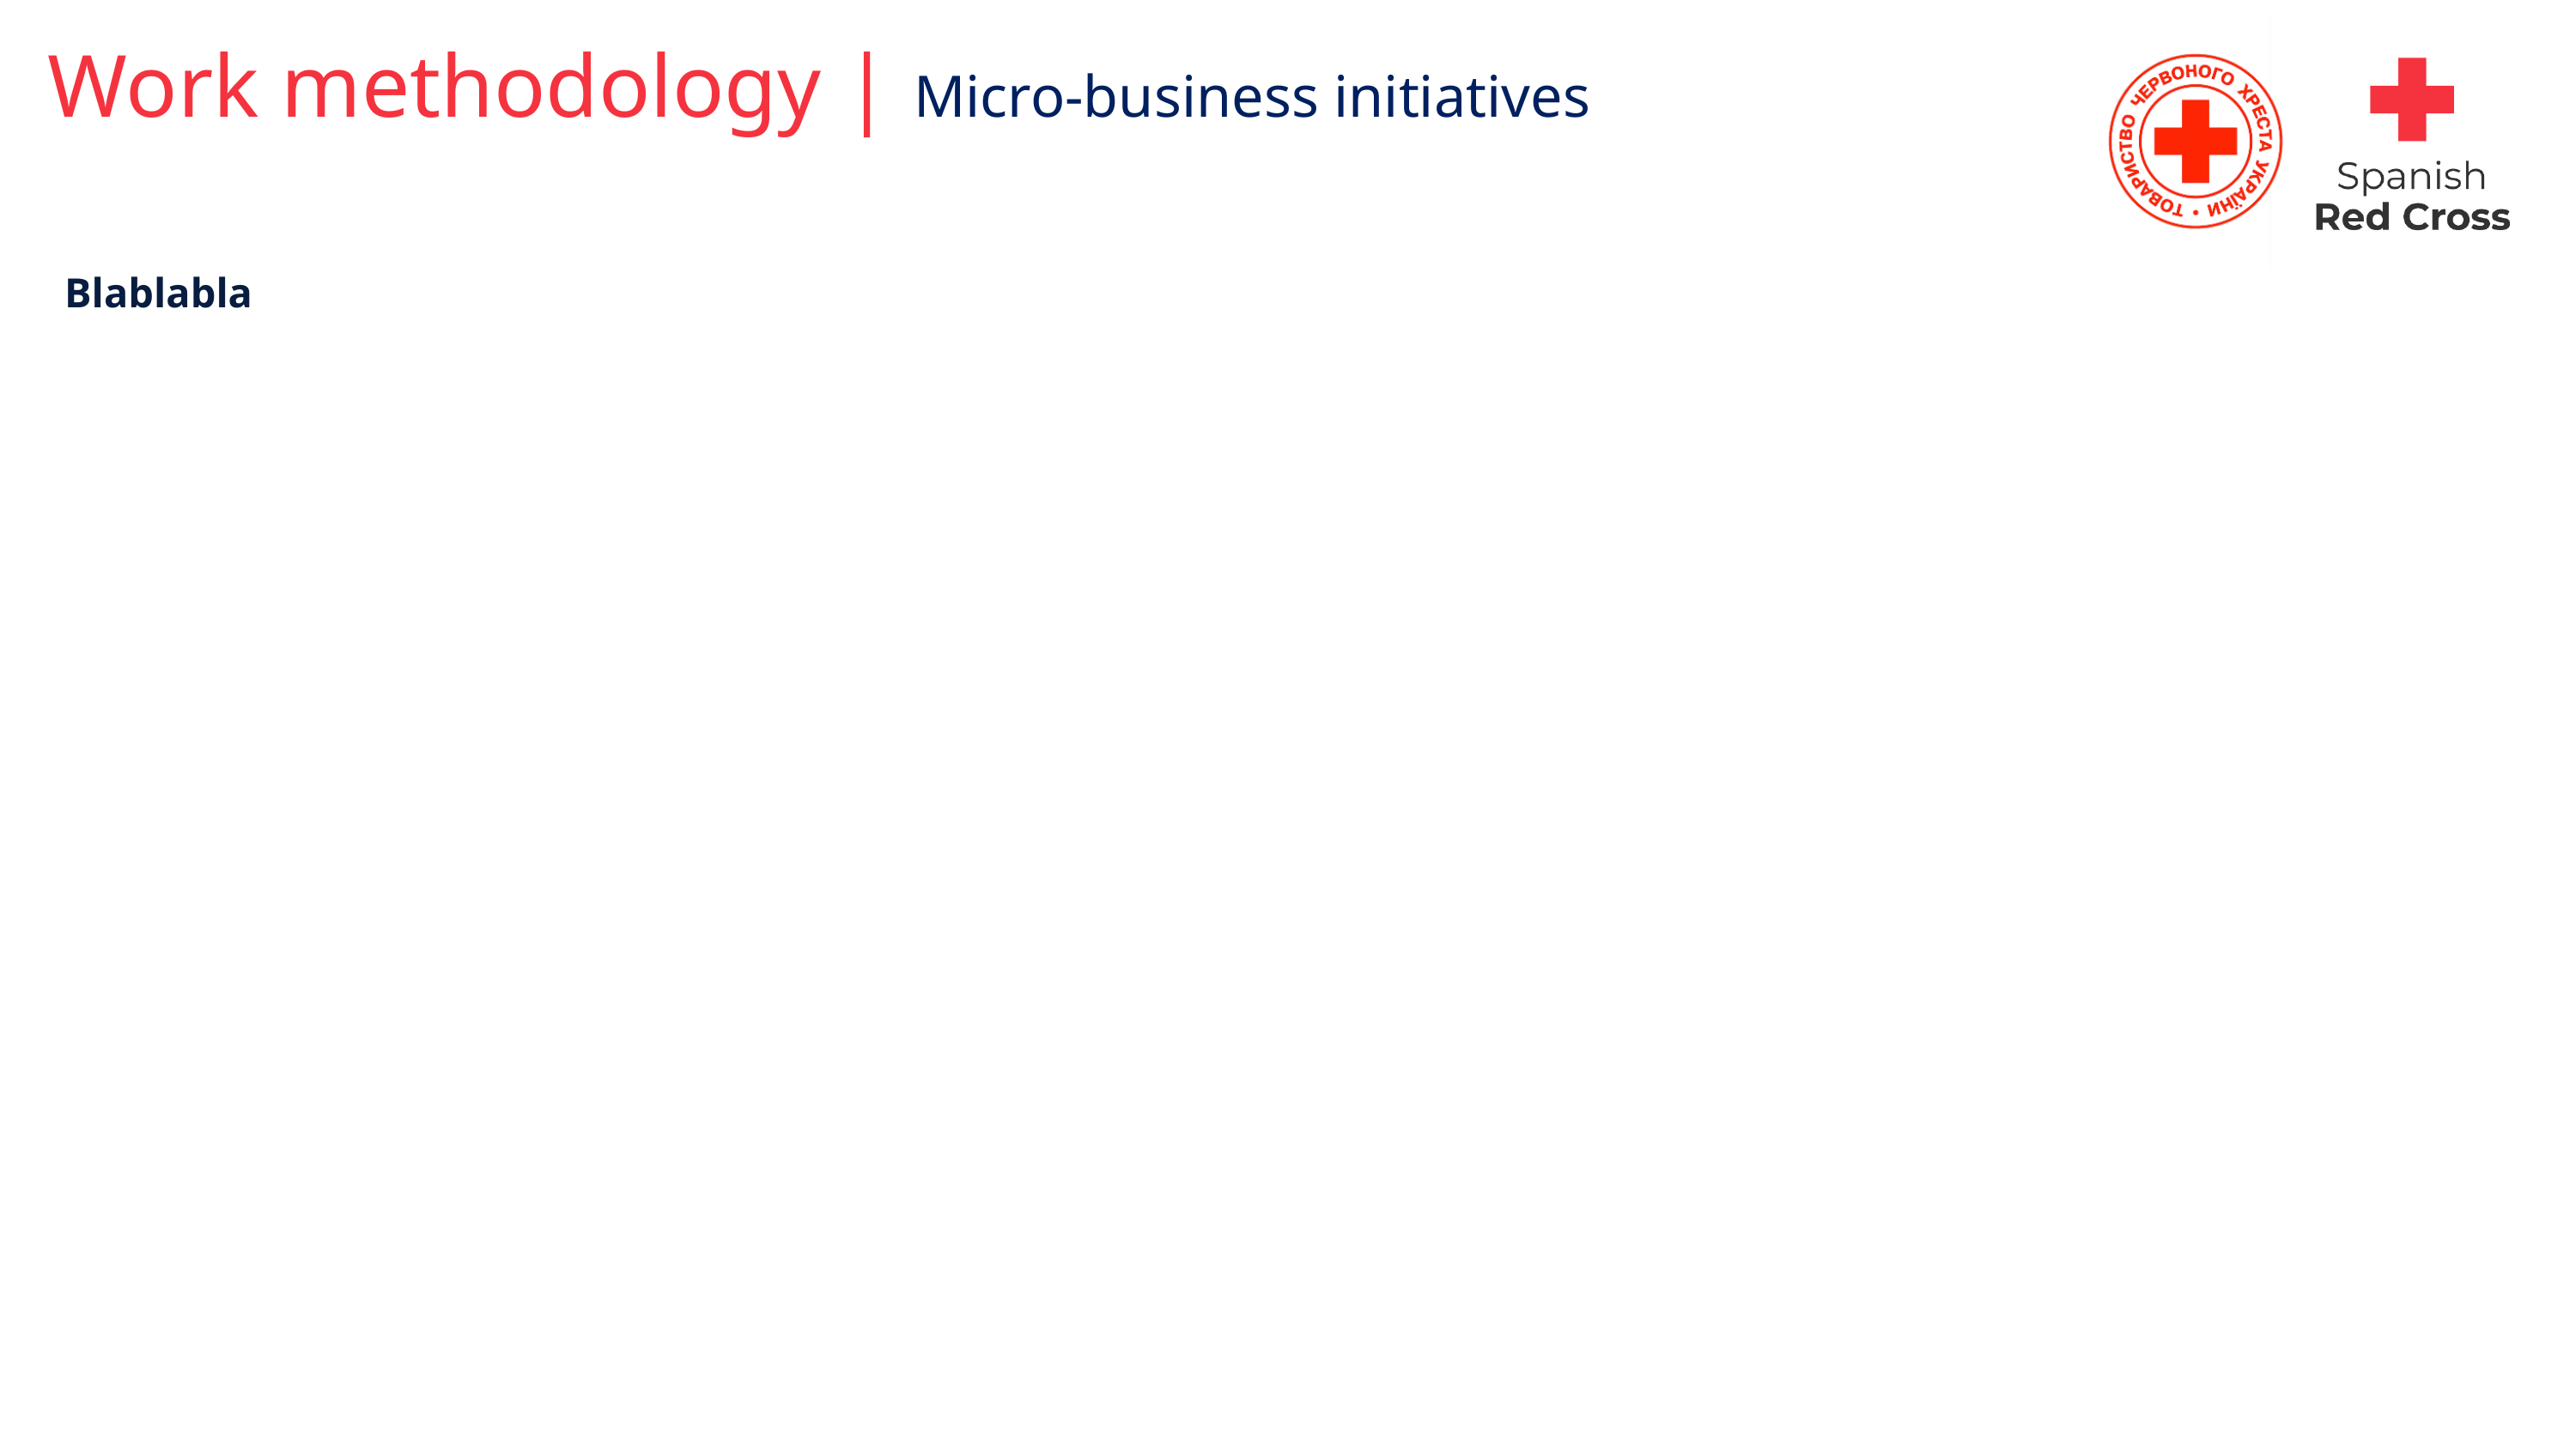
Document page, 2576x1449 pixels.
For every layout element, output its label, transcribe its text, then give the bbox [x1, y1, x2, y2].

text_box Blablabla [58, 237, 584, 323]
picture [2100, 3, 2547, 281]
text_box Work methodology | Micro-business initiatives [41, 24, 1893, 141]
